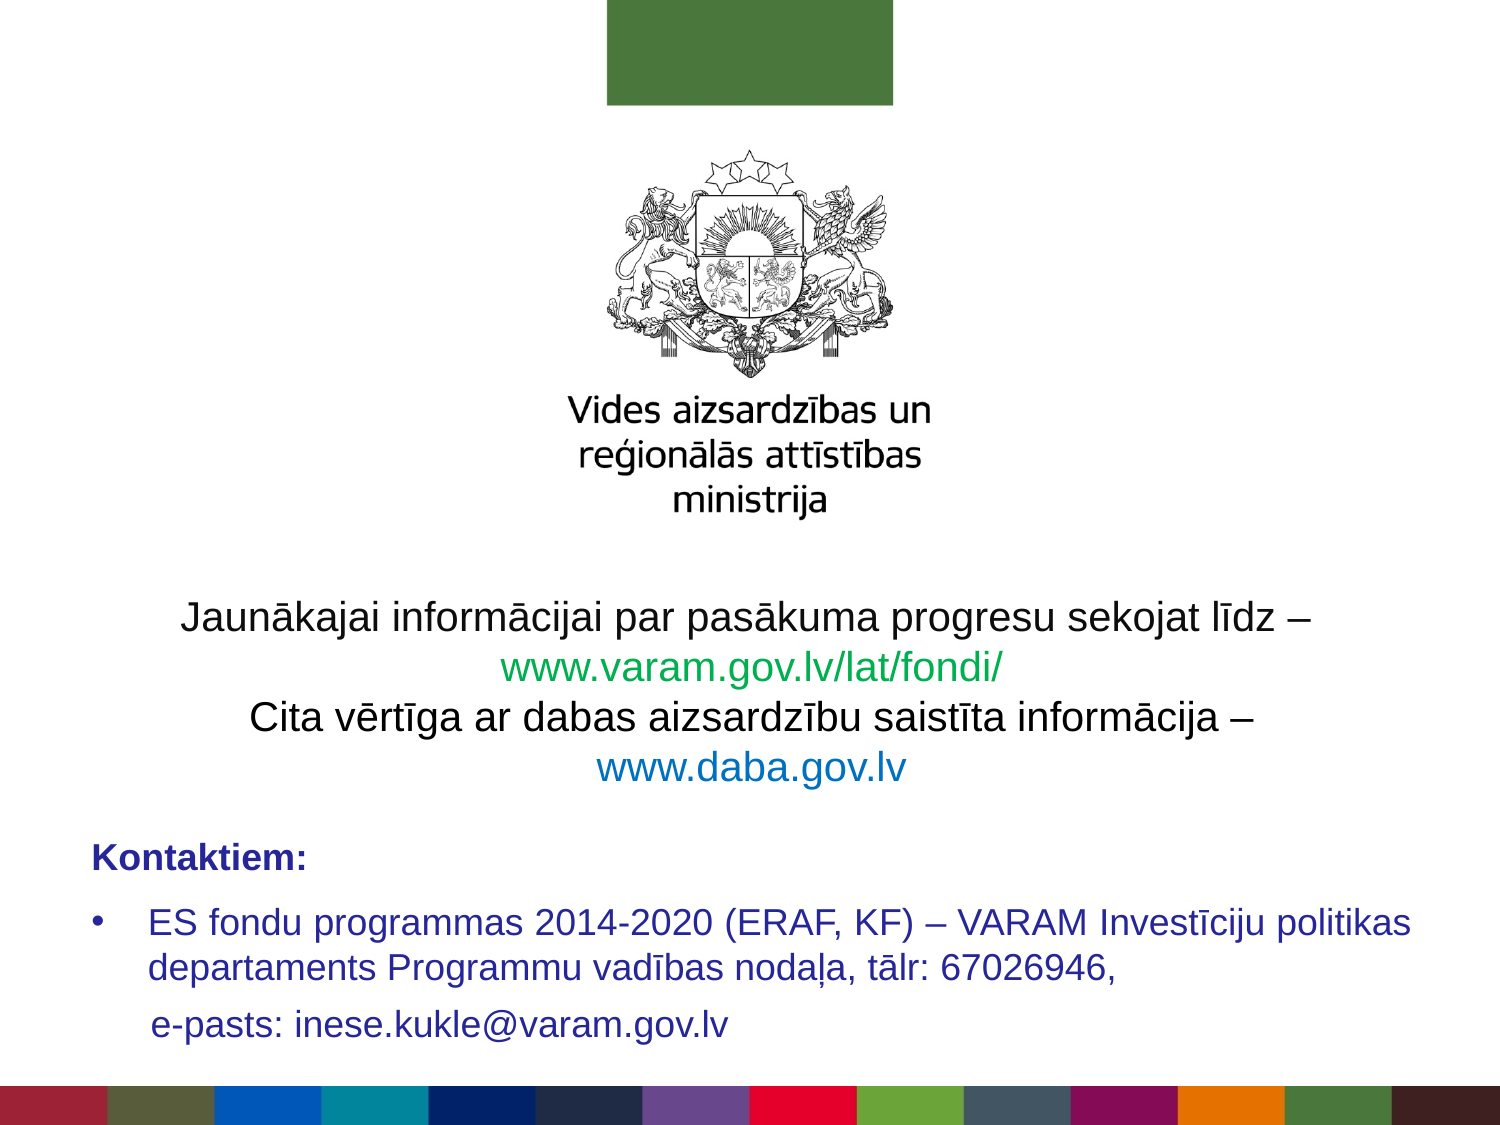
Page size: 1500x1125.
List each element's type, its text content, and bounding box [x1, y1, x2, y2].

picture [326, 1086, 1500, 1125]
picture [440, 0, 1060, 382]
text_box Jaunākajai informācijai par pasākuma progresu sekojat līdz – www.varam.gov.lv/lat/fondi/ Cita vērtīga ar dabas aizsardzību saistīta informācija – www.daba.gov.lv Kontaktiem: ES fondu programmas 2014-2020 (ERAF, KF) – VARAM Investīciju politikas departaments Programmu vadības nodaļa, tālr: 67026946, e-pasts: inese.kukle@varam.gov.lv [76, 382, 1427, 1042]
picture [0, 1086, 320, 1125]
